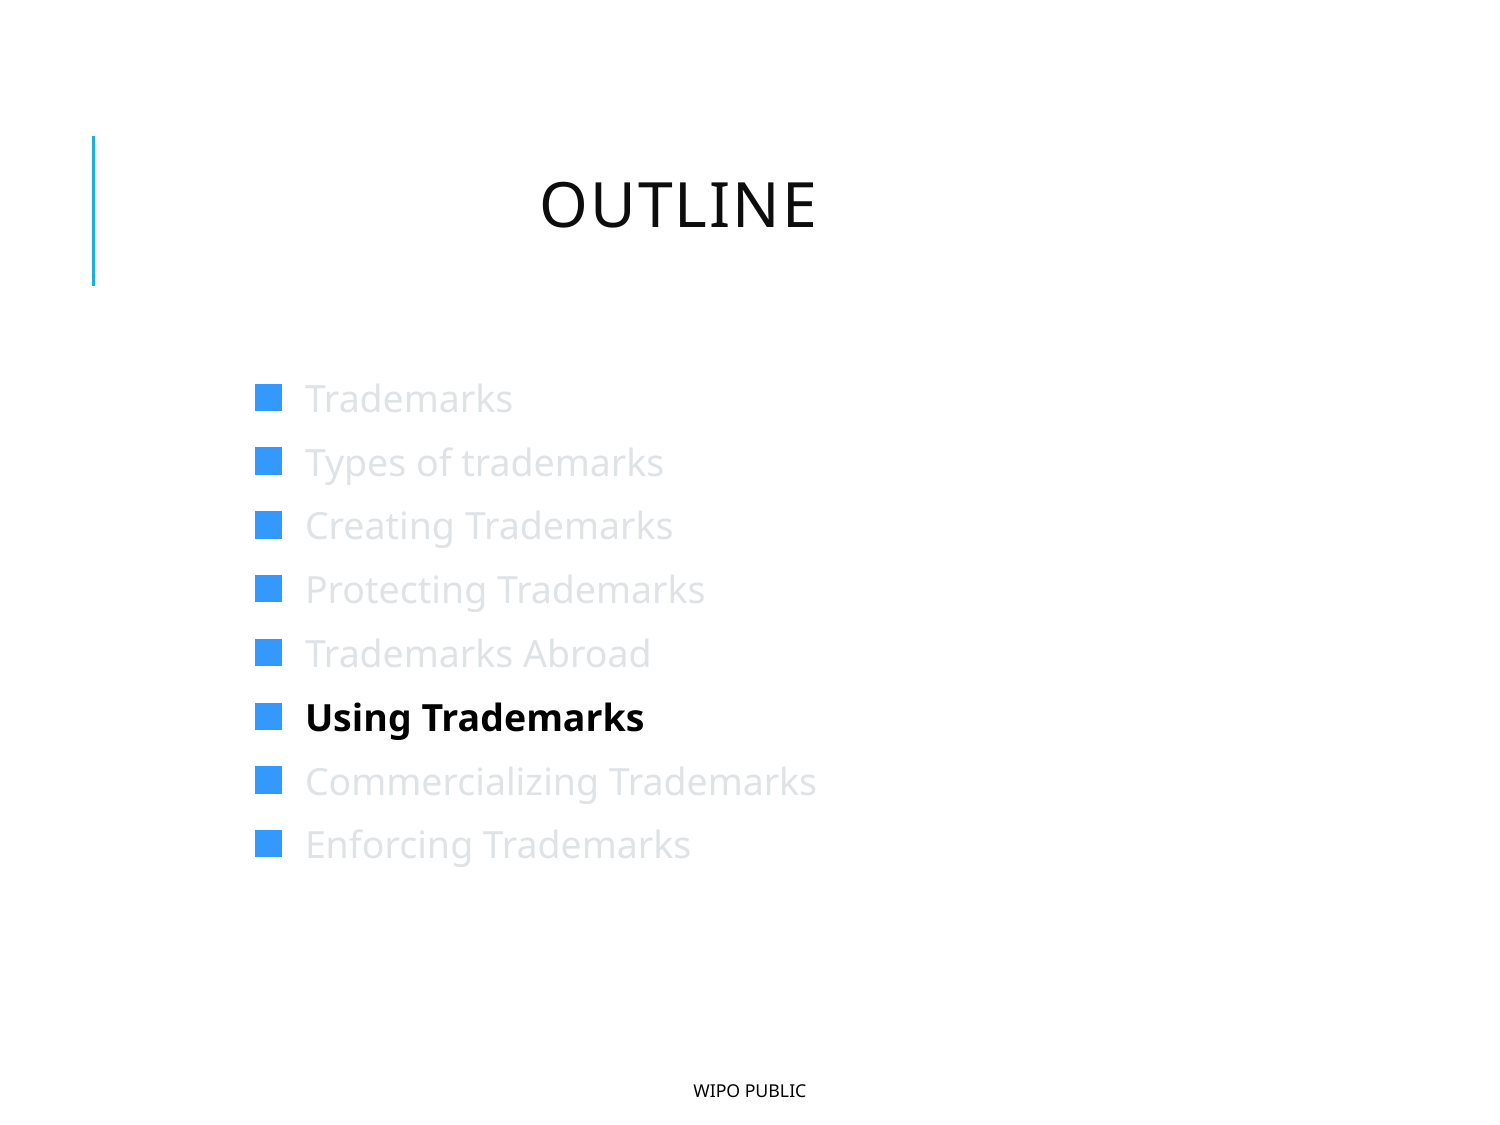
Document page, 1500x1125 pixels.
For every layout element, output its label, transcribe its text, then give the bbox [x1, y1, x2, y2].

picture [255, 575, 282, 602]
picture [255, 703, 282, 730]
picture [255, 511, 282, 539]
picture [255, 384, 282, 411]
picture [255, 639, 282, 666]
picture [255, 830, 282, 857]
picture [255, 447, 282, 475]
title Outline [123, 157, 1235, 262]
text_box Trademarks Types of trademarks Creating Trademarks Protecting Trademarks Trademarks Abroad Using Trademarks Commercializing Trademarks Enforcing Trademarks [243, 369, 1257, 879]
picture [255, 766, 282, 794]
